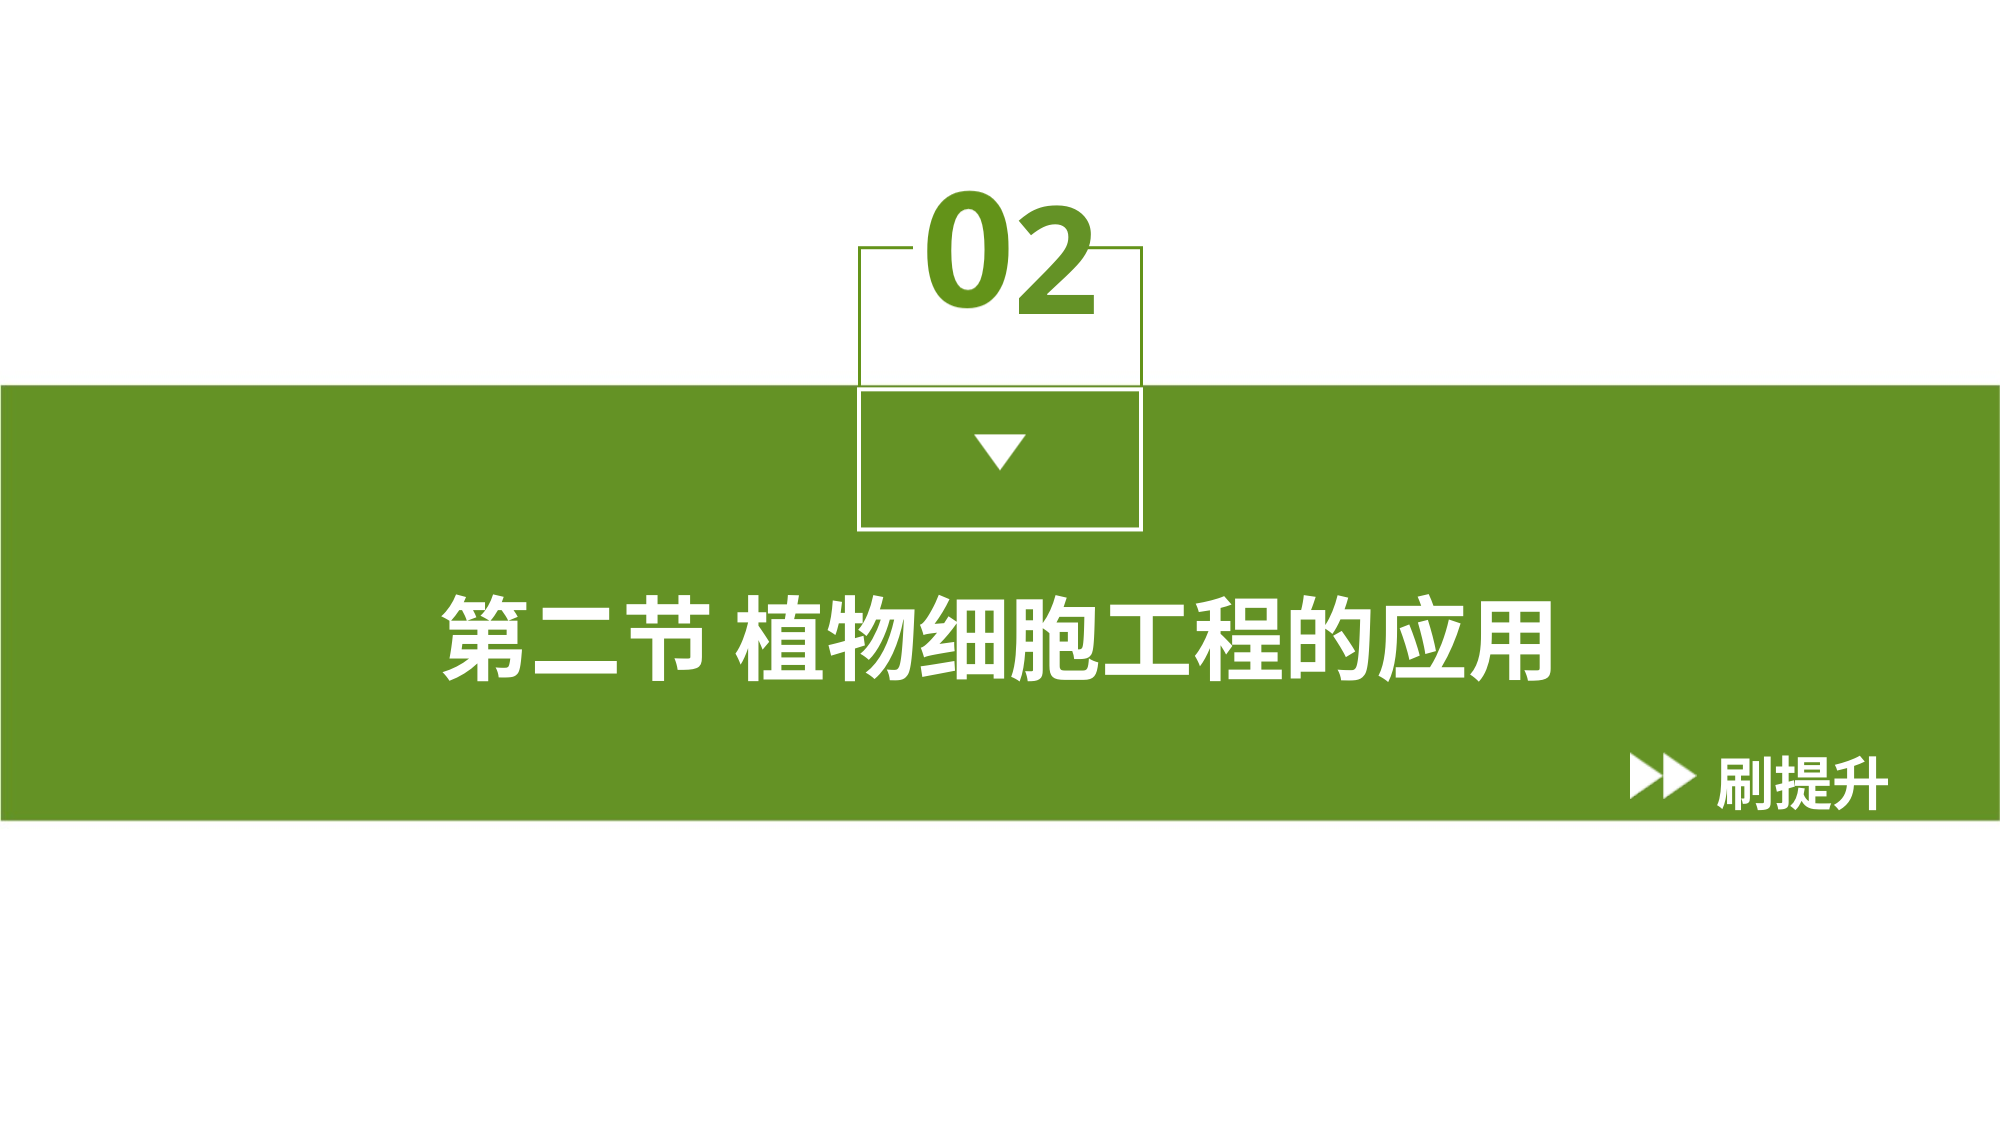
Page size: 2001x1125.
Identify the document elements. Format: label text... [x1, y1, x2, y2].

text_box 2 [1013, 156, 1173, 353]
picture [0, 699, 2000, 1125]
text_box 刷提升 [1715, 718, 1997, 812]
text_box 第二节 植物细胞工程的应用 [0, 572, 2000, 699]
picture [0, 0, 2000, 572]
